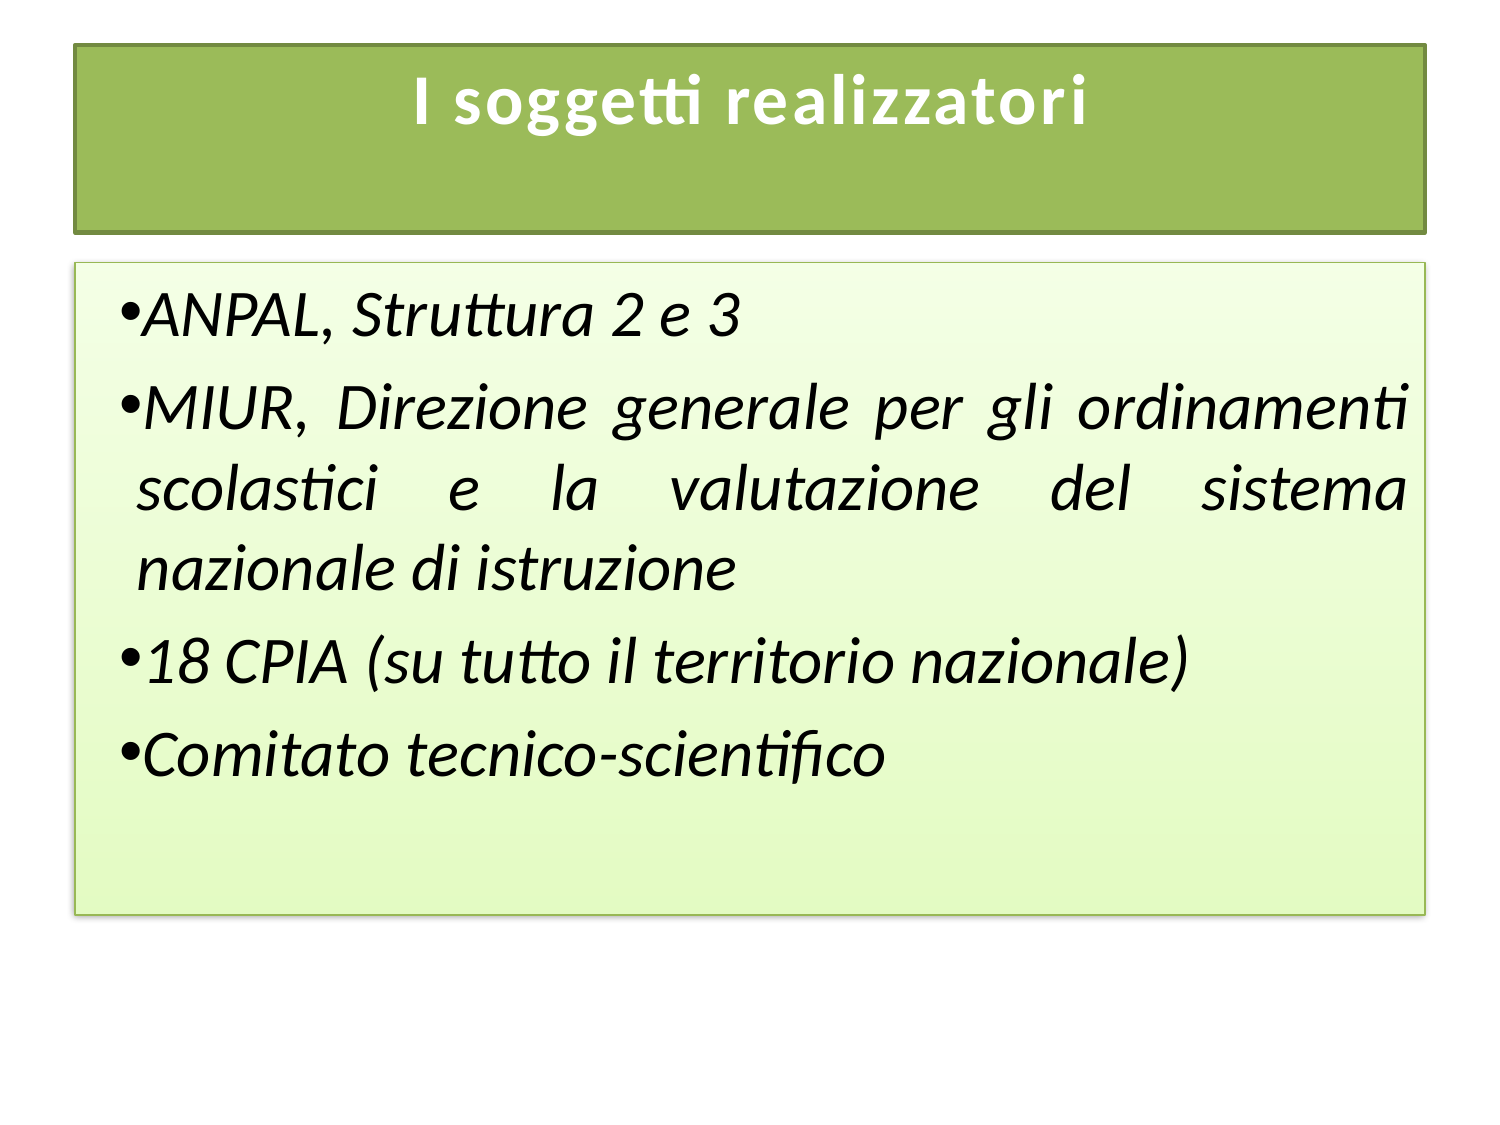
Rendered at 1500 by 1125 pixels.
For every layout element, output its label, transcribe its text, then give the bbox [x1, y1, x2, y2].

list ANPAL, Struttura 2 e 3 MIUR, Direzione generale per gli ordinamenti scolastici e la valutazione del sistema nazionale di istruzione 18 CPIA (su tutto il territorio nazionale) Comitato tecnico-scientifico [74, 262, 1426, 916]
title I soggetti realizzatori [73, 43, 1427, 235]
